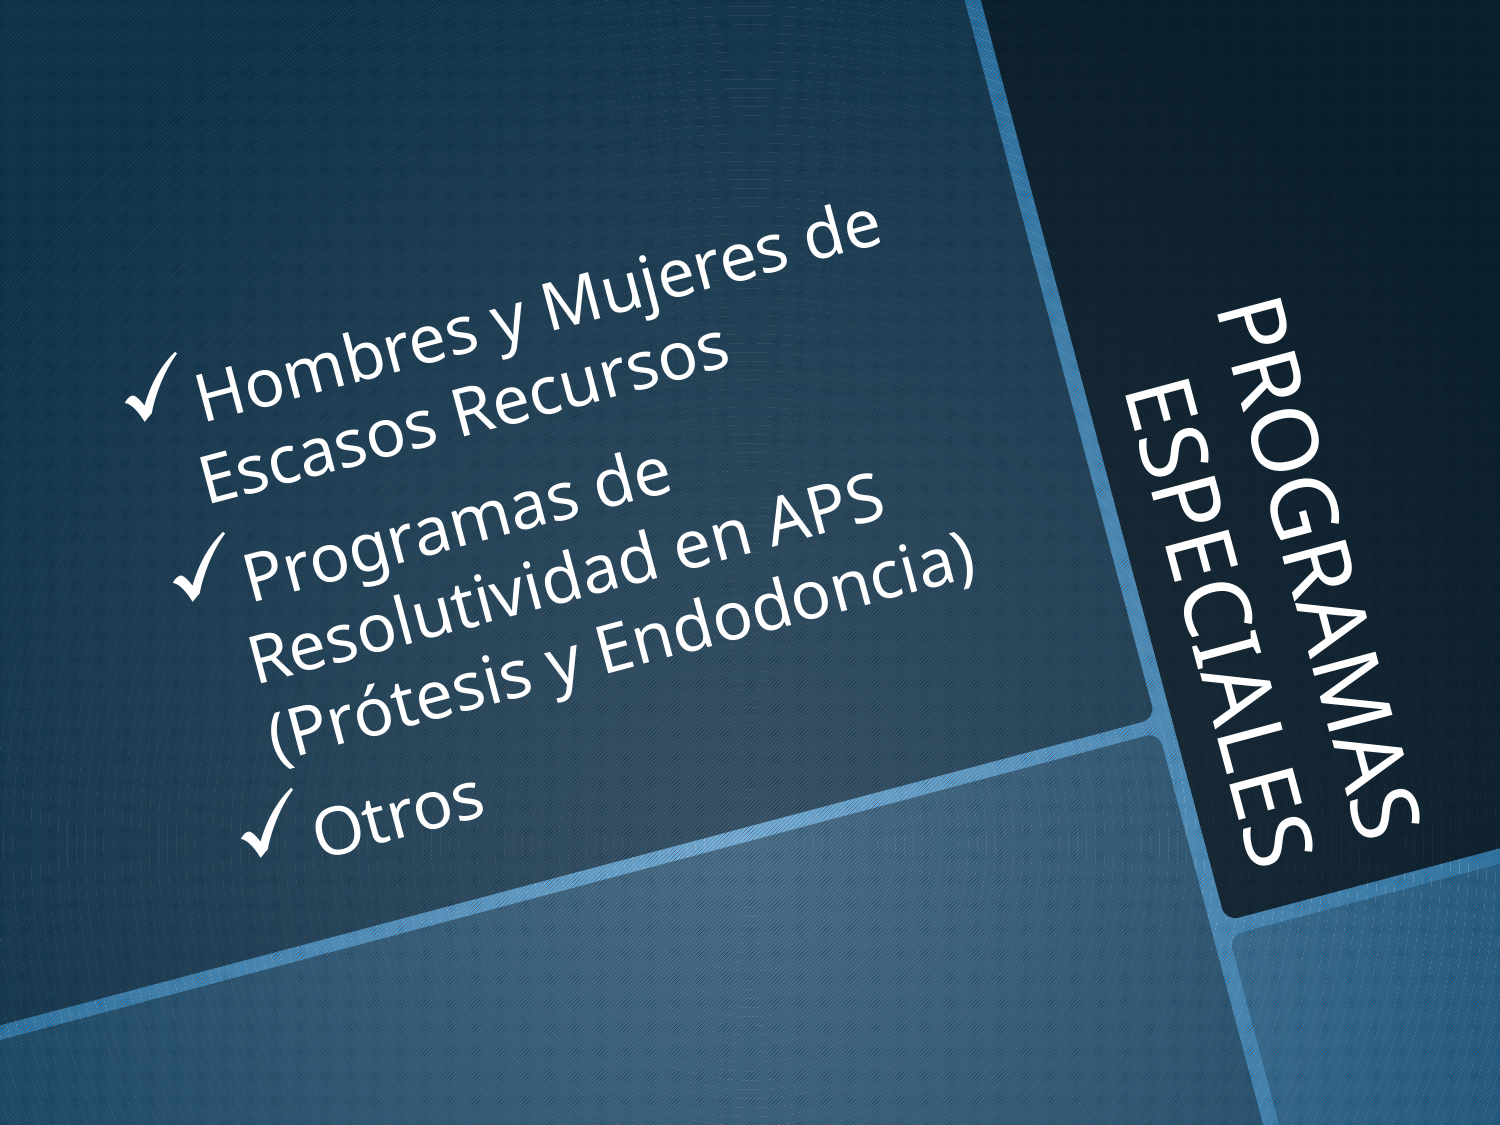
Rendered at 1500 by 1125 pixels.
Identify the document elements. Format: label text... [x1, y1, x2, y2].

list Hombres y Mujeres de Escasos Recursos Programas de Resolutividad en APS (Prótesis y Endodoncia) Otros [70, 61, 1083, 905]
title PROGRAMAS ESPECIALES [1028, 71, 1461, 896]
